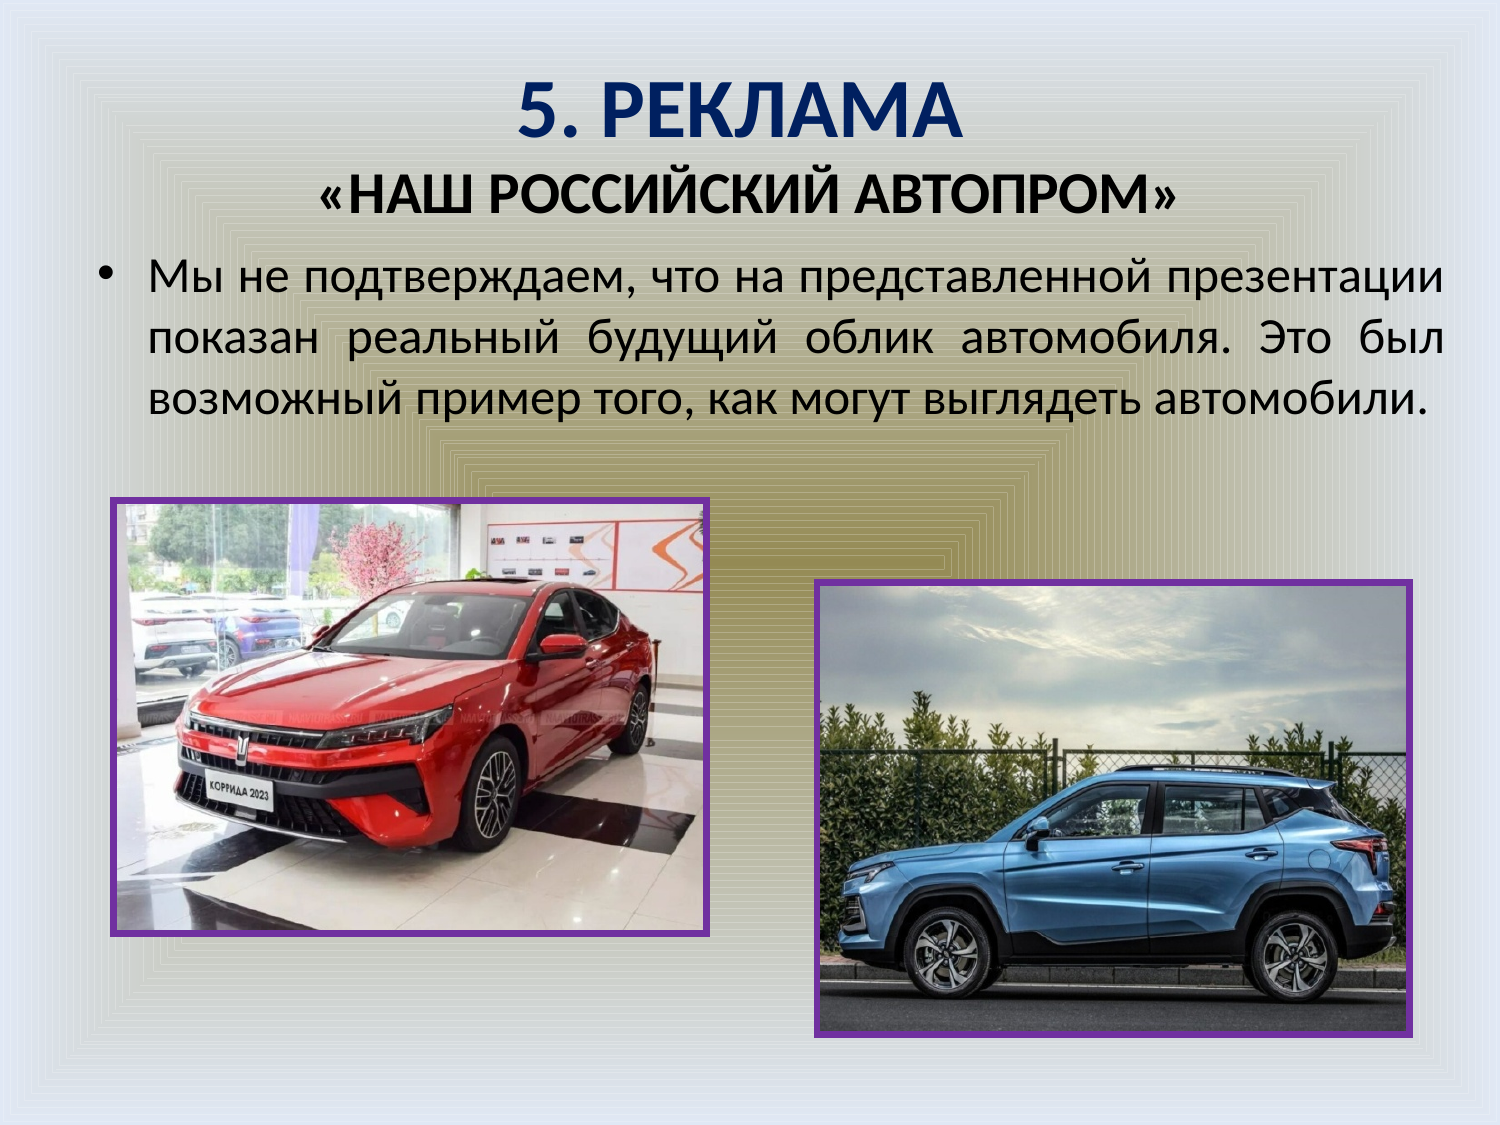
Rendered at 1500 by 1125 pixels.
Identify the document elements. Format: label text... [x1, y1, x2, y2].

picture [116, 503, 704, 931]
picture [820, 585, 1407, 1032]
title 5. РЕКЛАМА «НАШ РОССИЙСКИЙ АВТОПРОМ» [75, 45, 1425, 233]
list Мы не подтверждаем, что на представленной презентации показан реальный будущий облик автомобиля. Это был возможный пример того, как могут выглядеть автомобили. [82, 234, 1461, 488]
